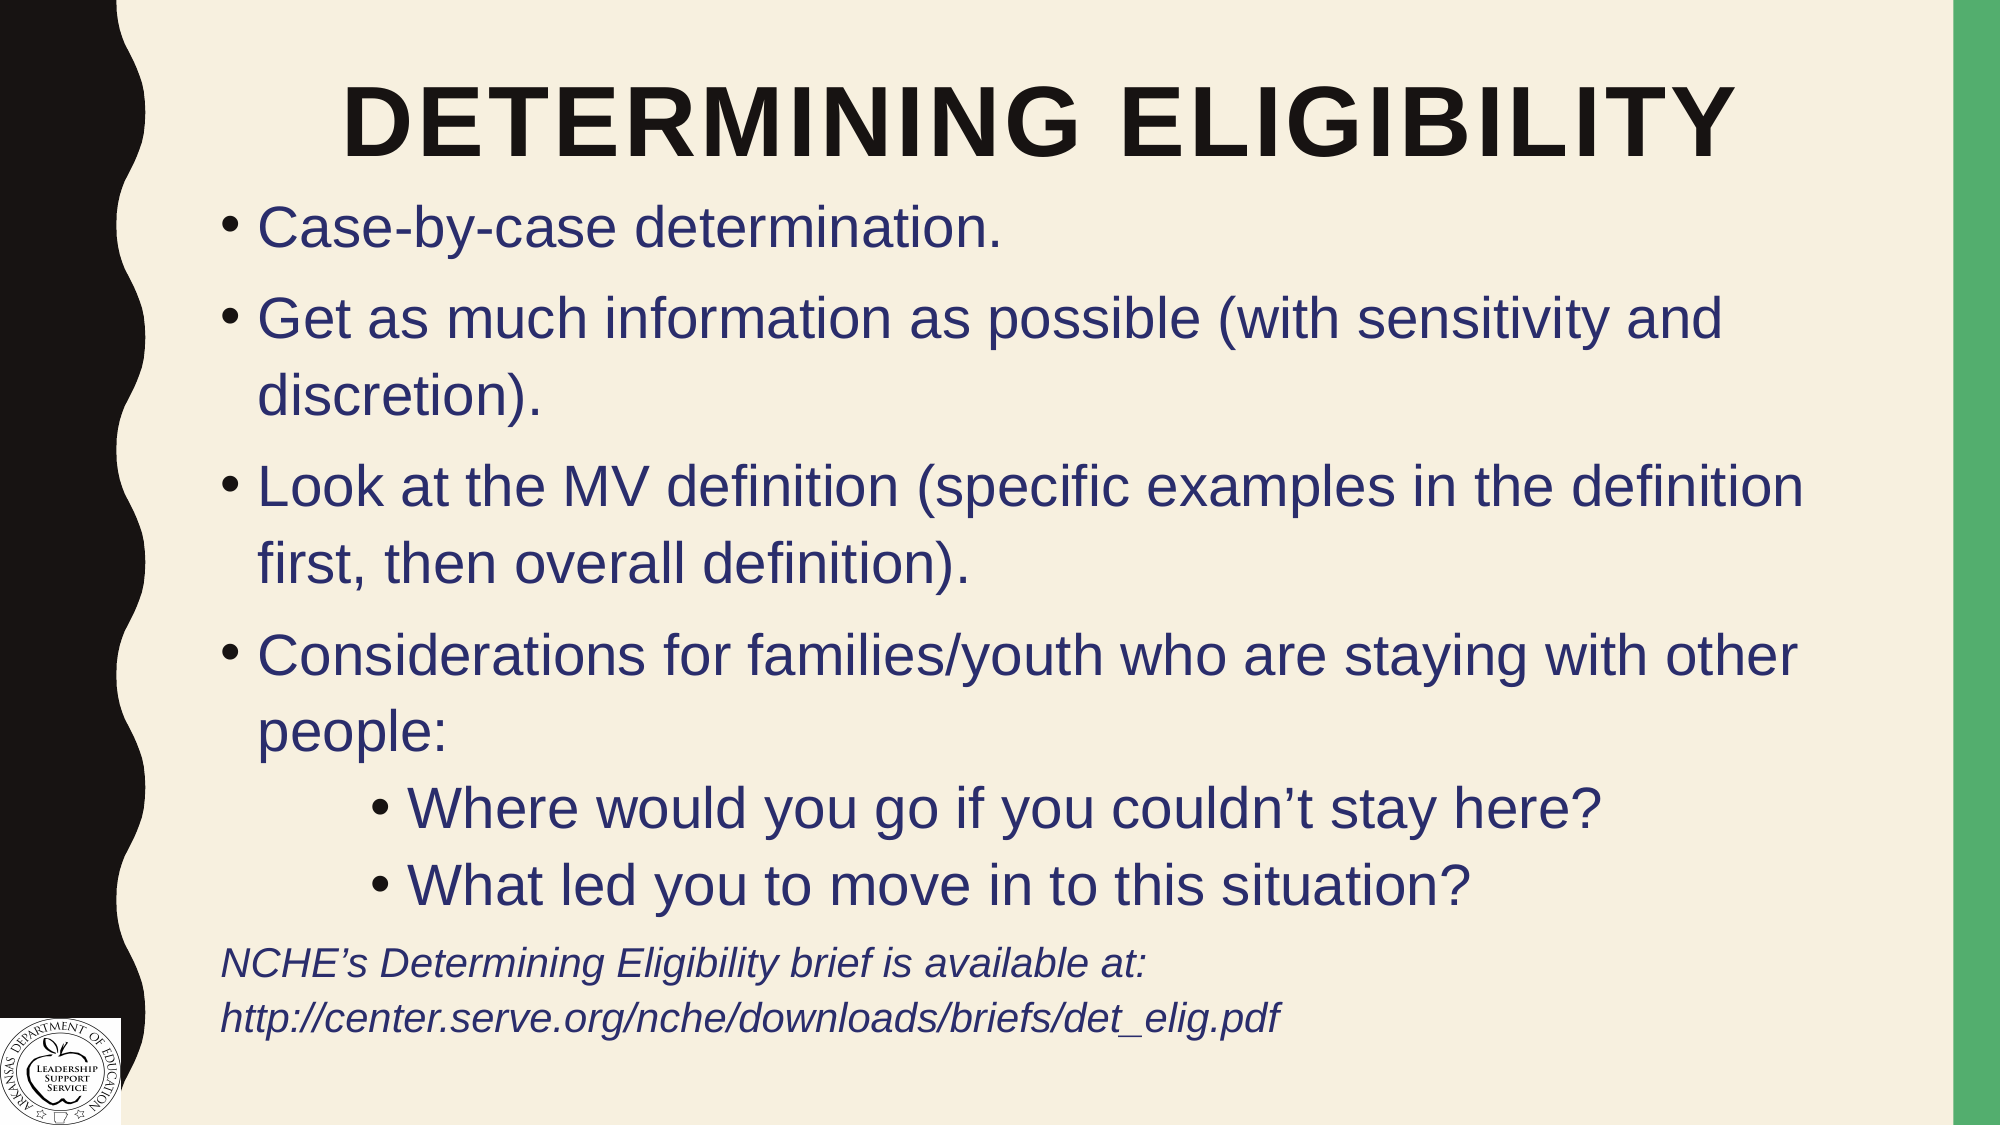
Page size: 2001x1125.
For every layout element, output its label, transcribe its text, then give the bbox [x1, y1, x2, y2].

list Case-by-case determination. Get as much information as possible (with sensitivity and discretion). Look at the MV definition (specific examples in the definition first, then overall definition). Considerations for families/youth who are staying with other people: Where would you go if you couldn’t stay here? What led you to move in to this situation? NCHE’s Determining Eligibility brief is available at: http://center.serve.org/nche/downloads/briefs/det_elig.pdf [205, 174, 1875, 1087]
title Determining Eligibility [205, 62, 1875, 174]
picture [0, 1018, 121, 1125]
